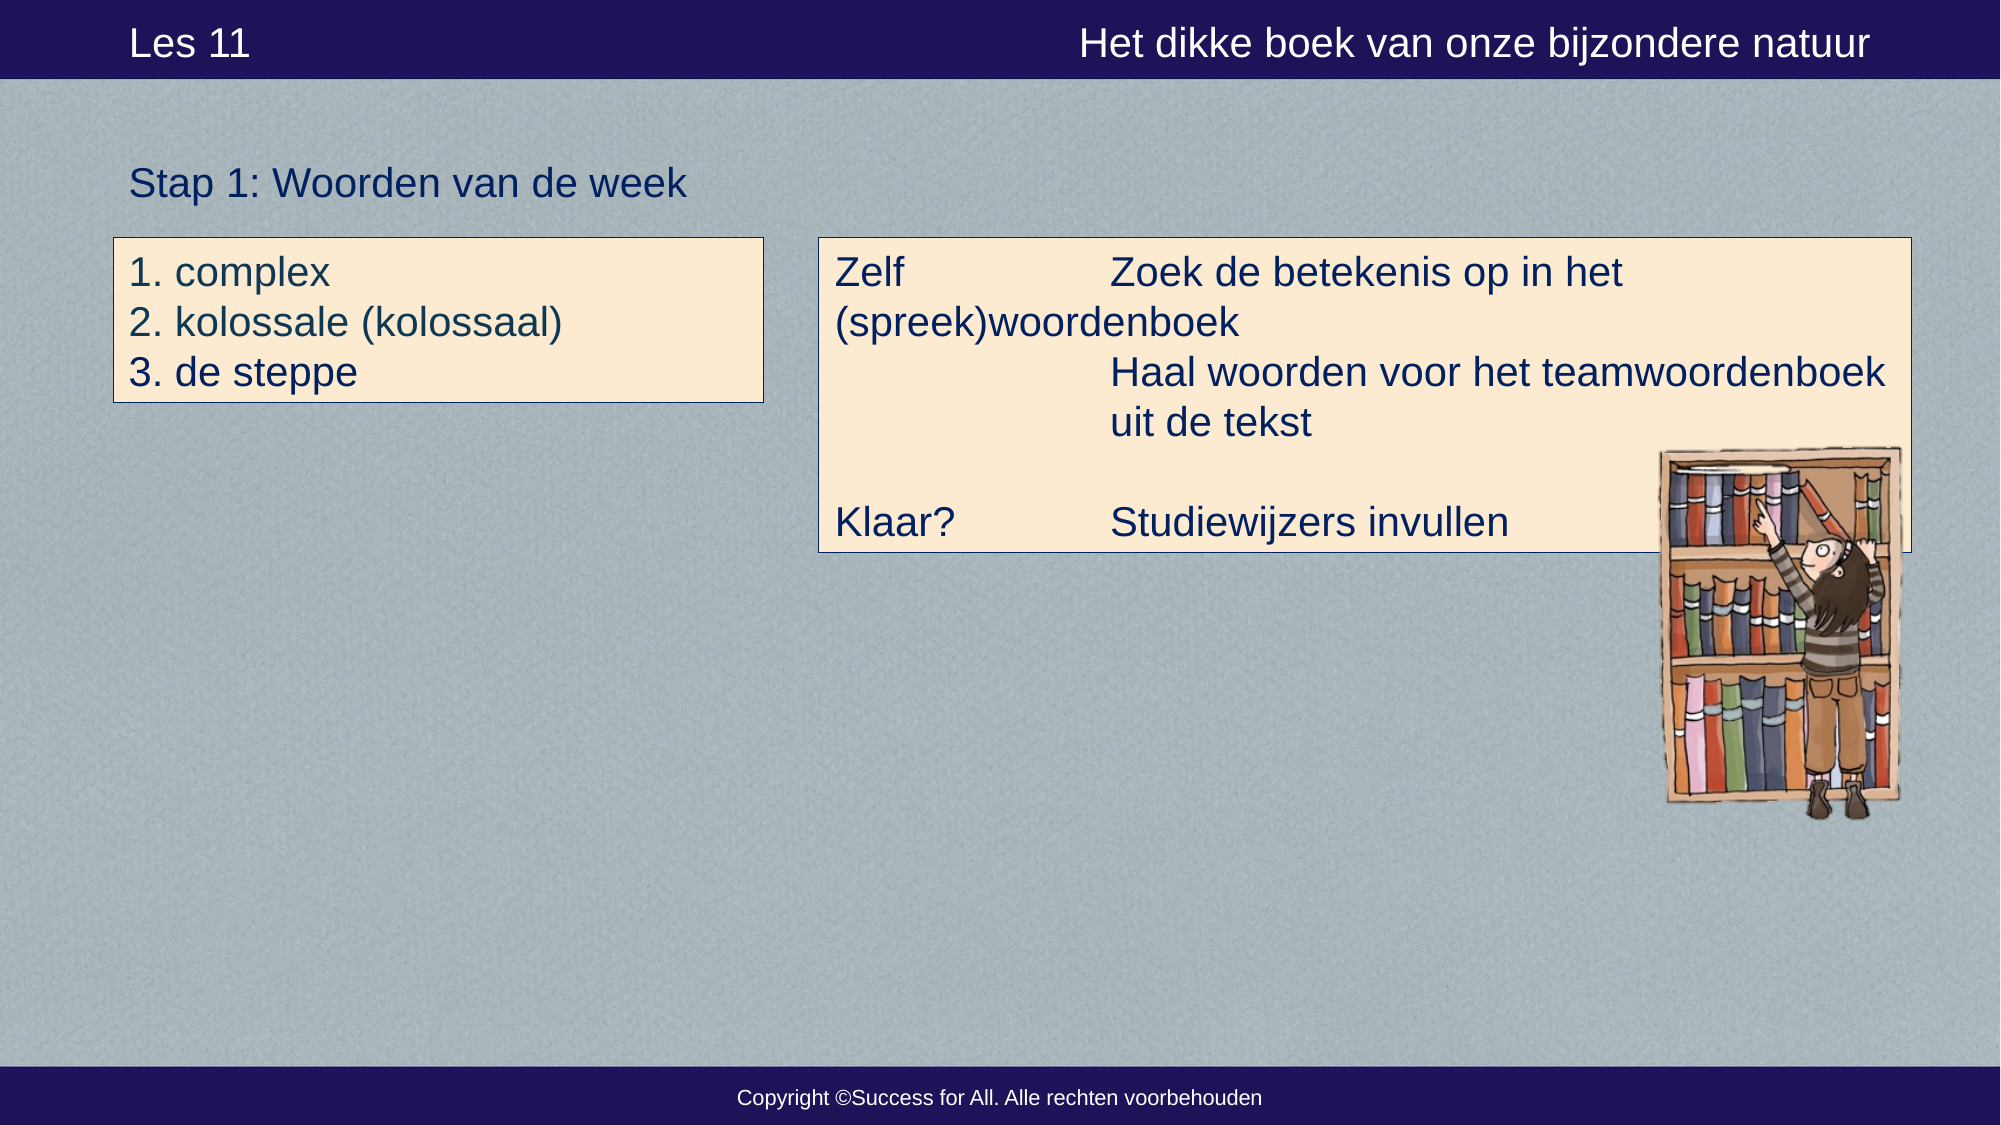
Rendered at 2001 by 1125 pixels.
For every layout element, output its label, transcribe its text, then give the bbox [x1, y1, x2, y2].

text_box Stap 1: Woorden van de week [113, 148, 1635, 214]
text_box Les 11 [114, 8, 354, 73]
text_box Zelf Zoek de betekenis op in het (spreek)woordenboek Haal woorden voor het teamwoordenboek uit de tekst Klaar? Studiewijzers invullen [818, 237, 1912, 553]
text_box 1. complex 2. kolossale (kolossaal) 3. de steppe [113, 237, 764, 403]
picture [0, 0, 2001, 1125]
text_box Het dikke boek van onze bijzondere natuur [999, 8, 1886, 73]
text_box Copyright ©Success for All. Alle rechten voorbehouden [0, 1076, 2000, 1125]
